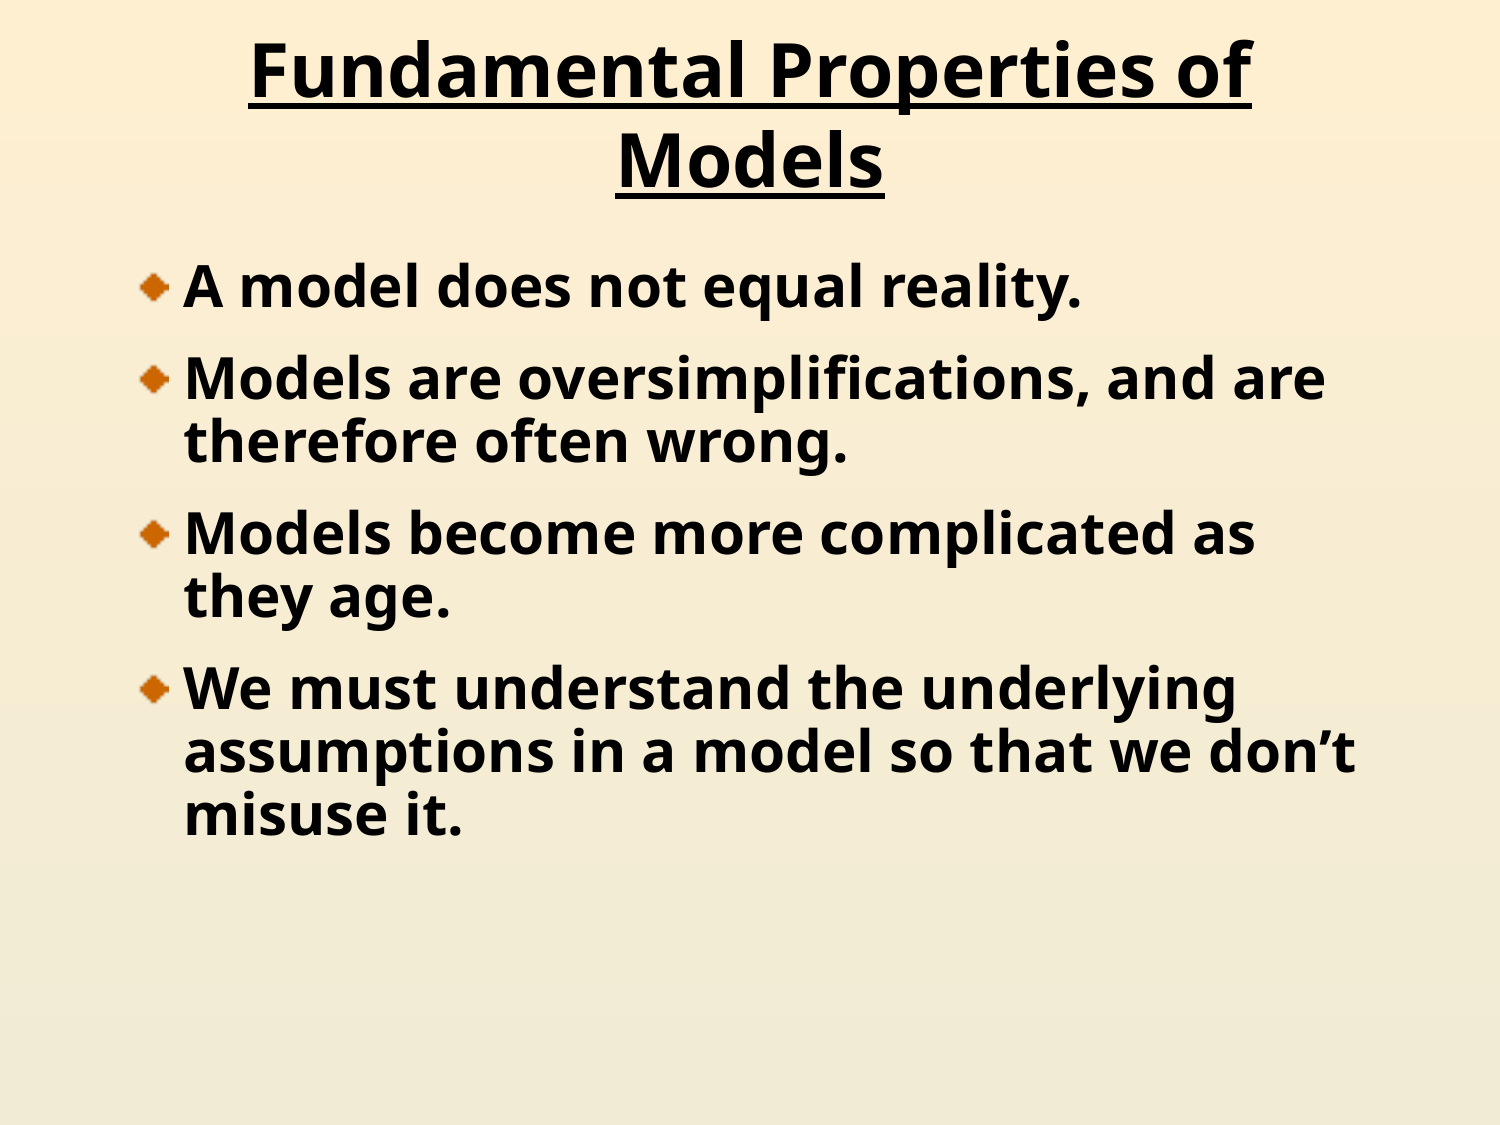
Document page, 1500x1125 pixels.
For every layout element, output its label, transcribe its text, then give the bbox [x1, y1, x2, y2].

title Fundamental Properties of Models [112, 37, 1388, 188]
picture [127, 264, 169, 306]
picture [127, 511, 169, 553]
picture [127, 666, 169, 708]
picture [127, 356, 169, 398]
list A model does not equal reality. Models are oversimplifications, and are therefore often wrong. Models become more complicated as they age. We must understand the underlying assumptions in a model so that we don’t misuse it. [112, 249, 1388, 925]
